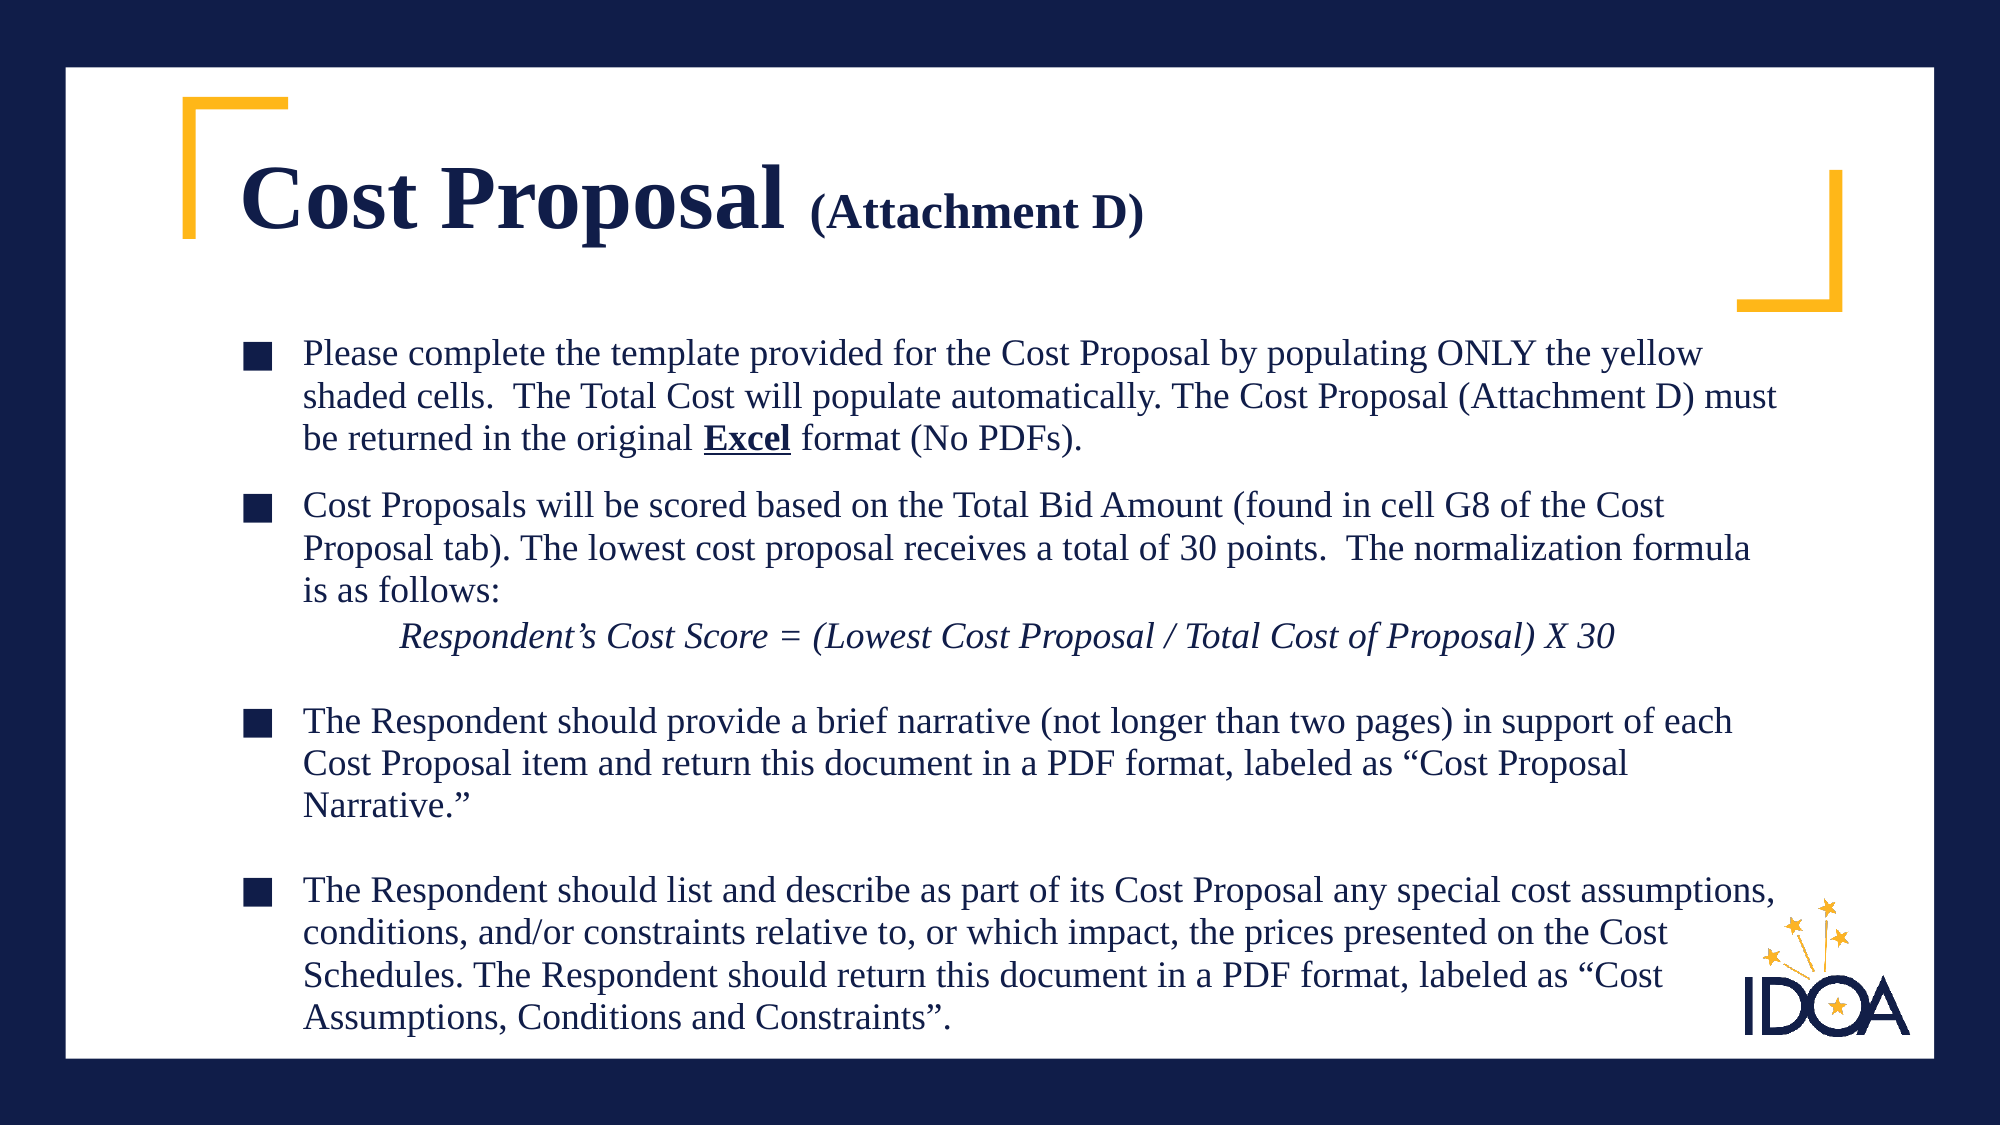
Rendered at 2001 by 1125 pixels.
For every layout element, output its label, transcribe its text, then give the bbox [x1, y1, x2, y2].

picture [1702, 857, 1959, 1114]
list Please complete the template provided for the Cost Proposal by populating ONLY the yellow shaded cells. The Total Cost will populate automatically. The Cost Proposal (Attachment D) must be returned in the original Excel format (No PDFs). Cost Proposals will be scored based on the Total Bid Amount (found in cell G8 of the Cost Proposal tab). The lowest cost proposal receives a total of 30 points. The normalization formula is as follows: Respondent’s Cost Score = (Lowest Cost Proposal / Total Cost of Proposal) X 30 The Respondent should provide a brief narrative (not longer than two pages) in support of each Cost Proposal item and return this document in a PDF format, labeled as “Cost Proposal Narrative.” The Respondent should list and describe as part of its Cost Proposal any special cost assumptions, conditions, and/or constraints relative to, or which impact, the prices presented on the Cost Schedules. The Respondent should return this document in a PDF format, labeled as “Cost Assumptions, Conditions and Constraints”. [225, 324, 1800, 801]
title Cost Proposal (Attachment D) [225, 142, 1800, 279]
